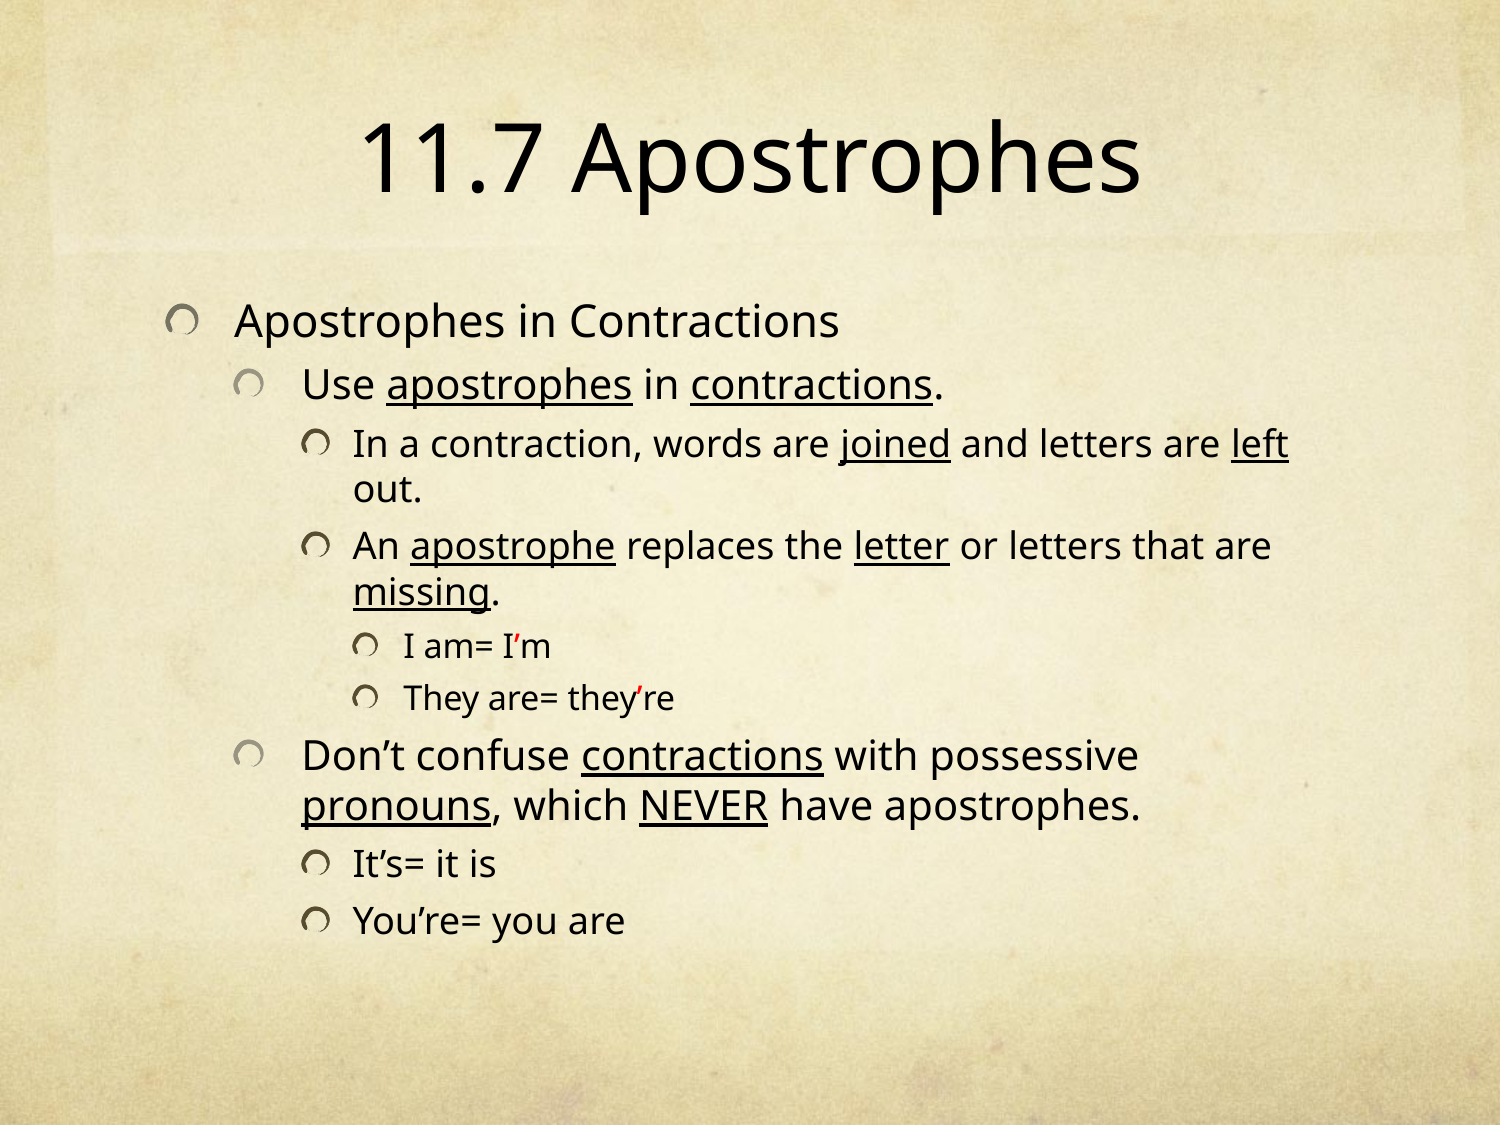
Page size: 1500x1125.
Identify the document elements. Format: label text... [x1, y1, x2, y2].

list Apostrophes in Contractions Use apostrophes in contractions. In a contraction, words are joined and letters are left out. An apostrophe replaces the letter or letters that are missing. I am= I’m They are= they’re Don’t confuse contractions with possessive pronouns, which NEVER have apostrophes. It’s= it is You’re= you are [150, 284, 1350, 950]
picture [0, 0, 1500, 1125]
title 11.7 Apostrophes [150, 82, 1350, 225]
